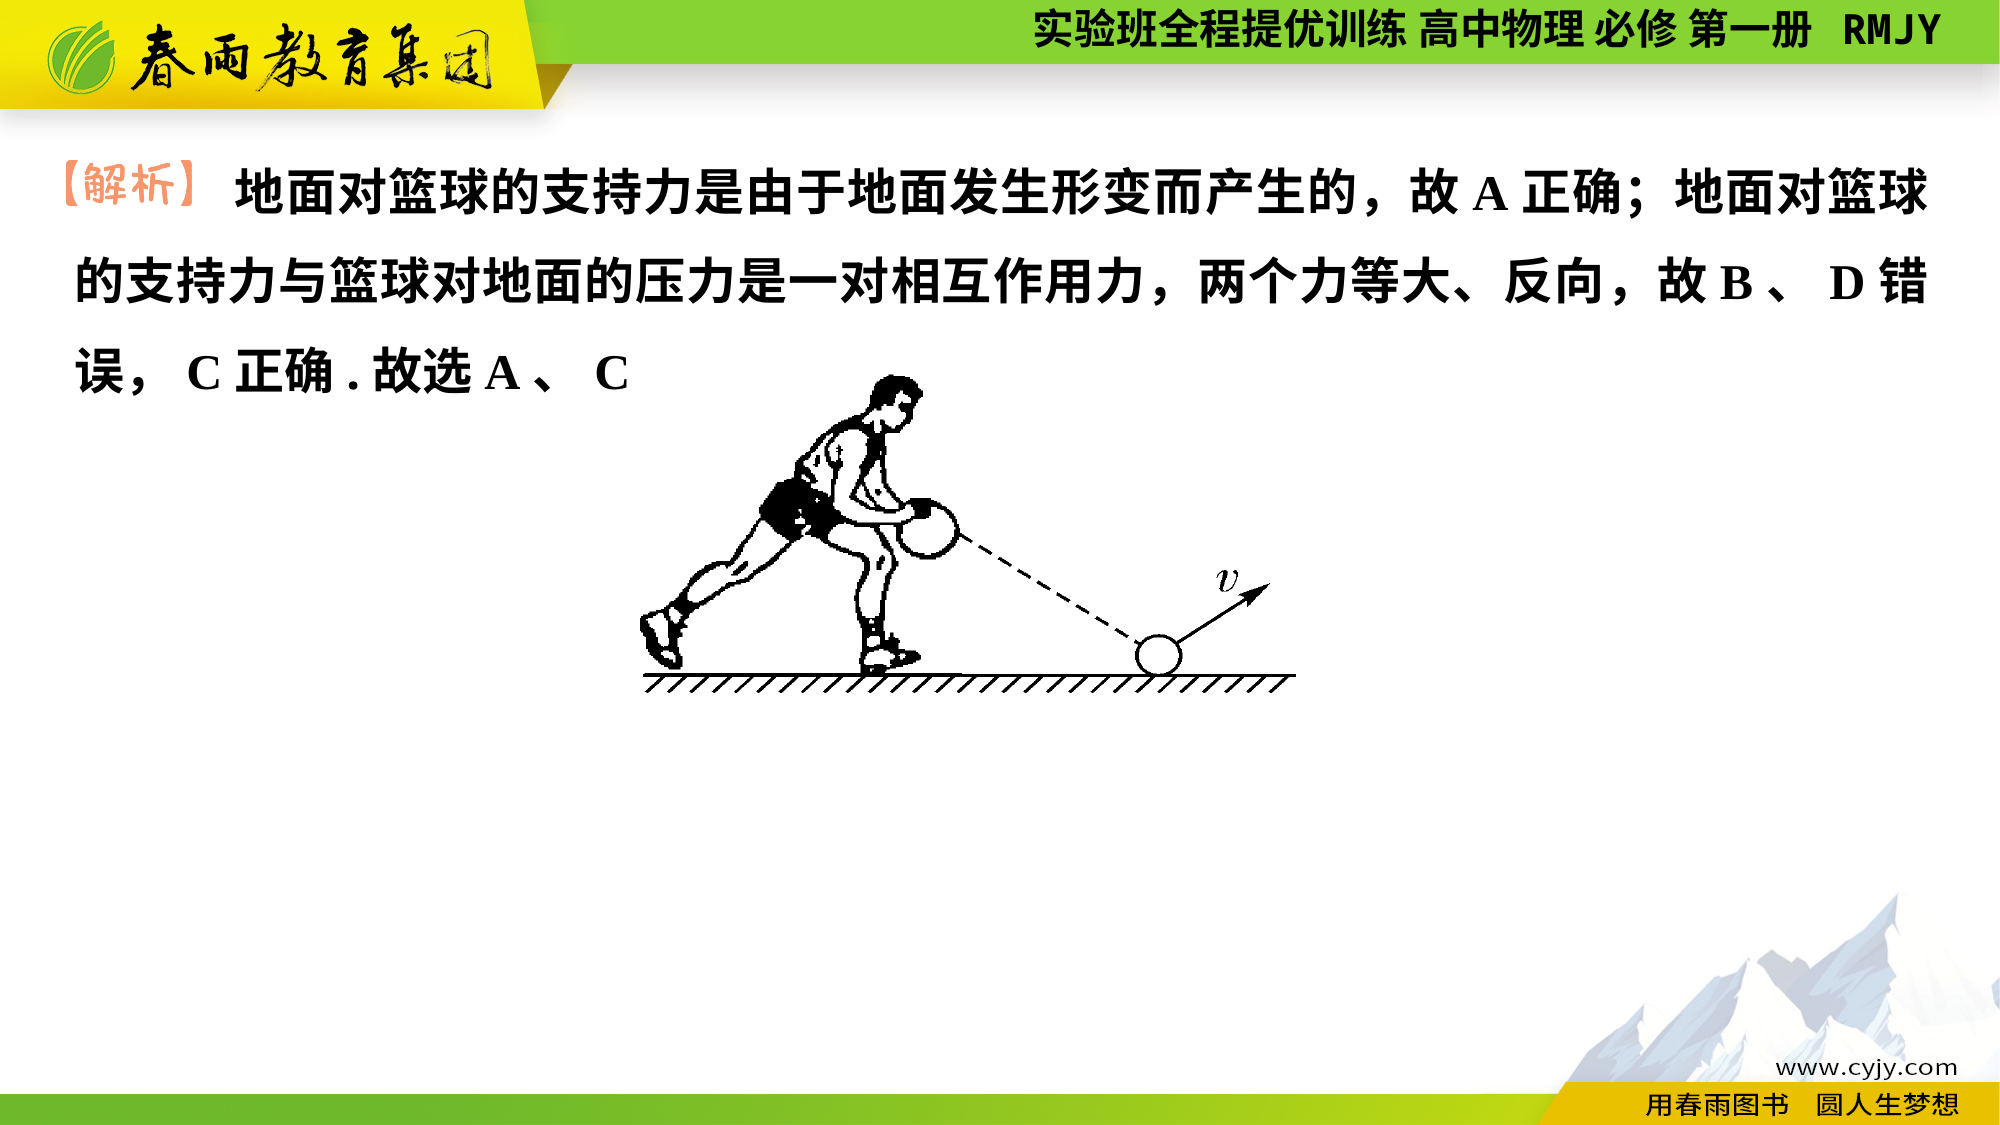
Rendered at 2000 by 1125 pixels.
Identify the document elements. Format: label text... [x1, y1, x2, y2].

list 地面对篮球的支持力是由于地面发生形变而产生的，故A正确；地面对篮球的支持力与篮球对地面的压力是一对相互作用力，两个力等大、反向，故B、D错误，C正确.故选A、C. [59, 122, 1944, 411]
picture [0, 0, 2000, 1125]
